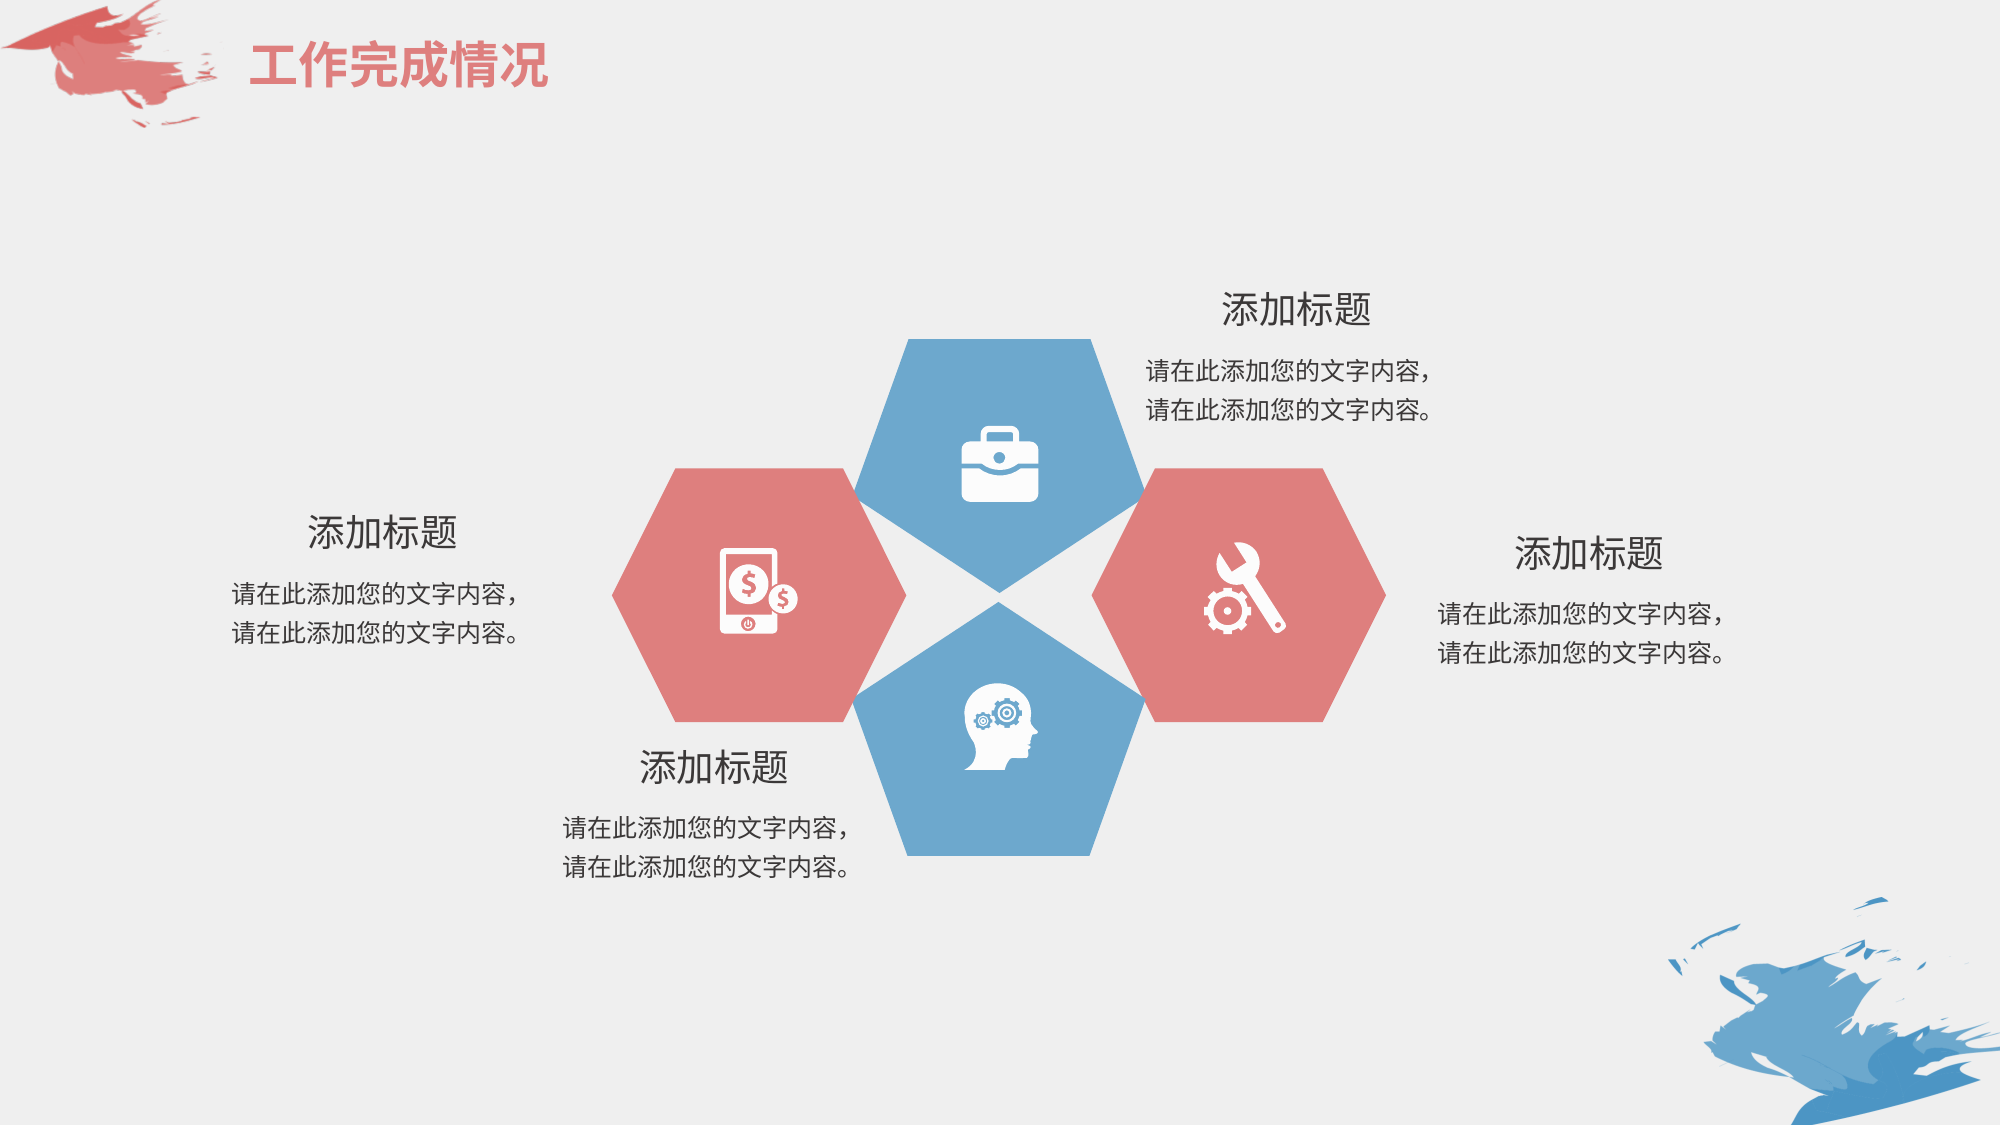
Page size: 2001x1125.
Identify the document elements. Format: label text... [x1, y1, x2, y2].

text_box 添加标题 [1206, 279, 1387, 339]
text_box 添加标题 [624, 736, 805, 796]
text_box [719, 548, 800, 634]
picture [1668, 897, 2000, 1125]
text_box 添加标题 [1499, 522, 1680, 582]
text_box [961, 425, 1039, 502]
text_box 请在此添加您的文字内容，请在此添加您的文字内容。 [547, 796, 892, 889]
text_box [853, 601, 1146, 856]
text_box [964, 683, 1042, 770]
text_box 添加标题 [293, 502, 473, 562]
text_box 请在此添加您的文字内容，请在此添加您的文字内容。 [1422, 582, 1767, 676]
text_box 请在此添加您的文字内容，请在此添加您的文字内容。 [1130, 339, 1475, 432]
text_box 工作完成情况 [234, 25, 564, 101]
picture [0, 0, 224, 128]
text_box [854, 339, 1144, 594]
text_box [1091, 468, 1387, 723]
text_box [1203, 540, 1287, 635]
text_box [611, 468, 907, 723]
text_box 请在此添加您的文字内容，请在此添加您的文字内容。 [216, 562, 561, 655]
